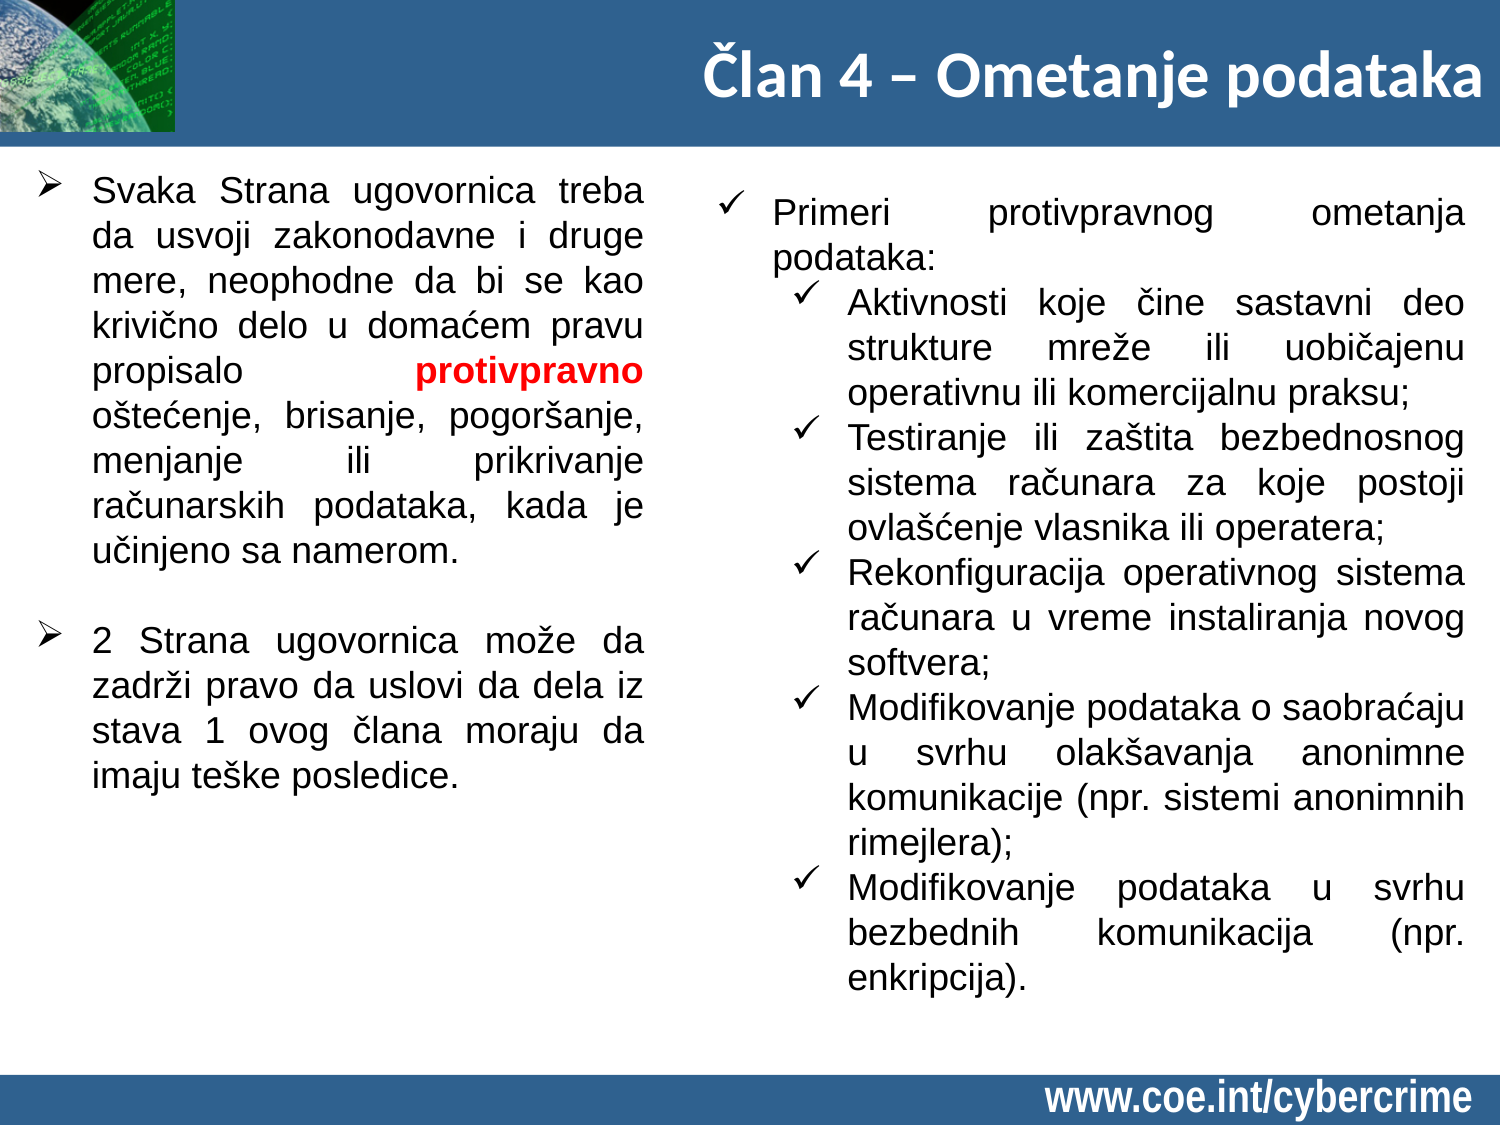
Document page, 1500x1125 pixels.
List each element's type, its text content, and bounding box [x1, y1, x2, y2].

text_box Primeri protivpravnog ometanja podataka: Aktivnosti koje čine sastavni deo strukture mreže ili uobičajenu operativnu ili komercijalnu praksu; Testiranje ili zaštita bezbednosnog sistema računara za koje postoji ovlašćenje vlasnika ili operatera; Rekonfiguracija operativnog sistema računara u vreme instaliranja novog softvera; Modifikovanje podataka o saobraćaju u svrhu olakšavanja anonimne komunikacije (npr. sistemi anonimnih rimejlera); Modifikovanje podataka u svrhu bezbednih komunikacija (npr. enkripcija). [701, 180, 1480, 1006]
text_box Član 4 – Ometanje podataka [0, 0, 1500, 149]
picture [0, 0, 175, 132]
text_box Svaka Strana ugovornica treba da usvoji zakonodavne i druge mere, neophodne da bi se kao krivično delo u domaćem pravu propisalo protivpravno oštećenje, brisanje, pogoršanje, menjanje ili prikrivanje računarskih podataka, kada je učinjeno sa namerom. 2 Strana ugovornica može da zadrži pravo da uslovi da dela iz stava 1 ovog člana moraju da imaju teške posledice. [20, 158, 659, 848]
text_box www.coe.int/cybercrime [1030, 1059, 1500, 1125]
text_box [0, 1073, 1030, 1125]
